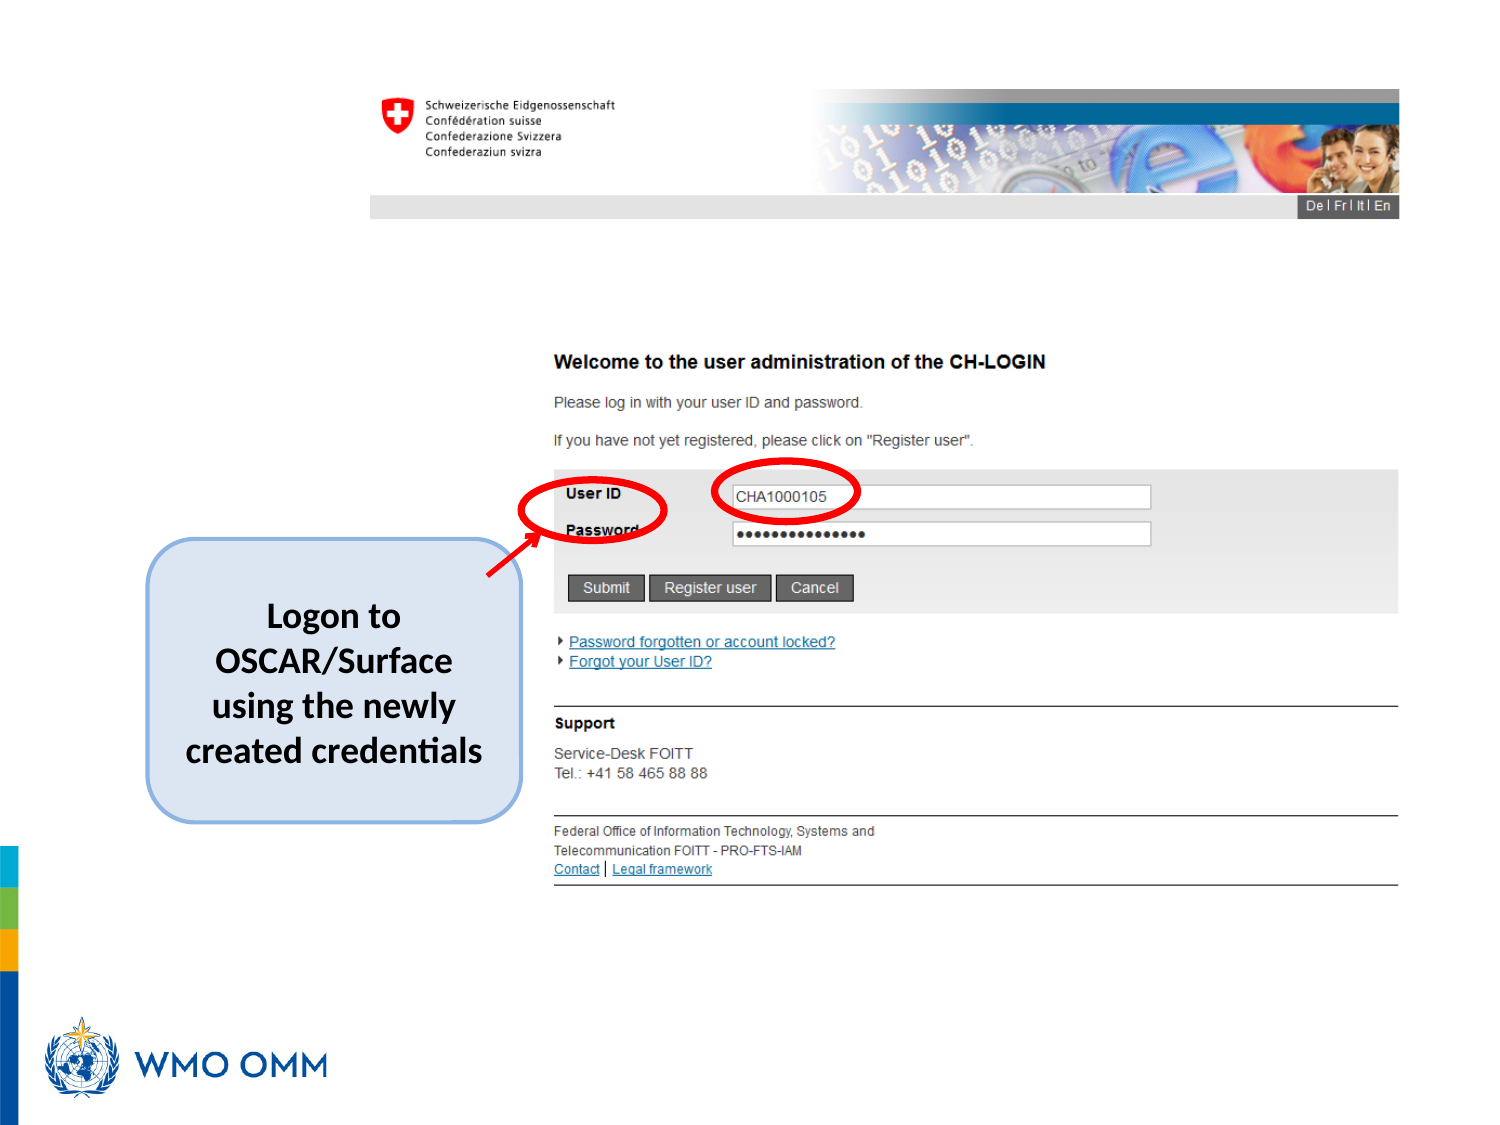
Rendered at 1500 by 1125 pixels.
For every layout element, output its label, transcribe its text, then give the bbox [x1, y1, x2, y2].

picture [370, 89, 1500, 954]
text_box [486, 531, 543, 576]
text_box Logon to OSCAR/Surface using the newly created credentials [145, 536, 365, 825]
picture [0, 845, 327, 1125]
